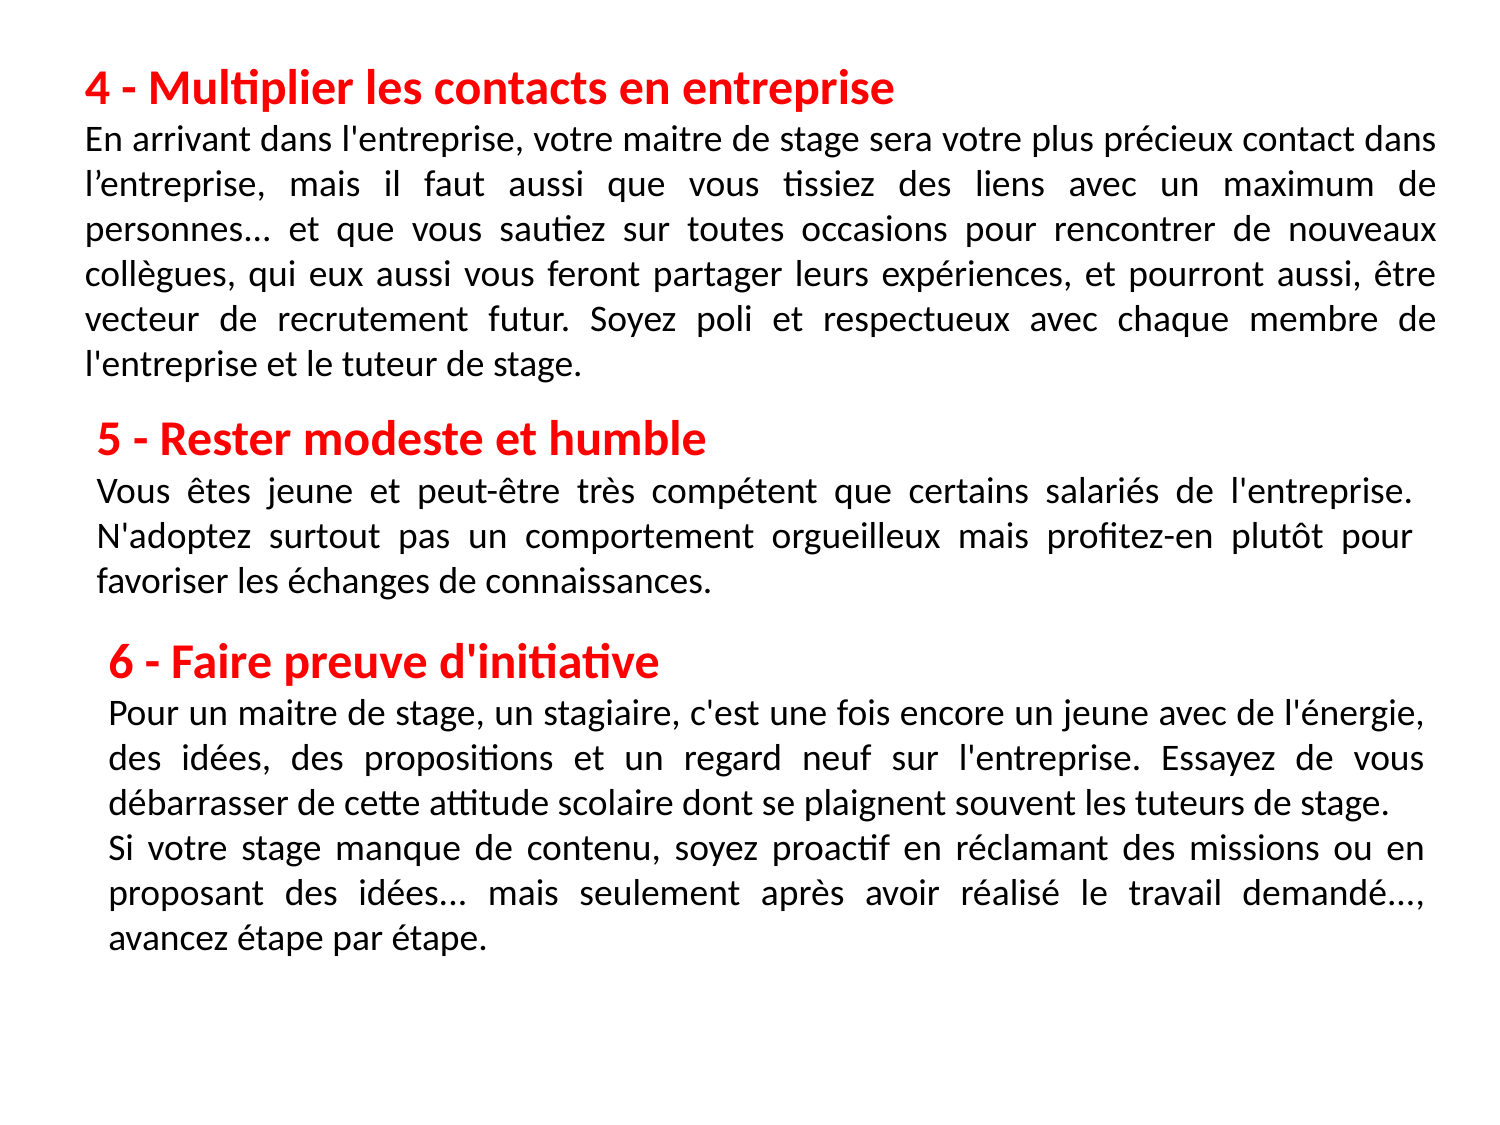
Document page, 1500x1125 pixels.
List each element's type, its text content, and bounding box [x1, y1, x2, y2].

text_box 6 - Faire preuve d'initiative Pour un maitre de stage, un stagiaire, c'est une fois encore un jeune avec de l'énergie, des idées, des propositions et un regard neuf sur l'entreprise. Essayez de vous débarrasser de cette attitude scolaire dont se plaignent souvent les tuteurs de stage. Si votre stage manque de contenu, soyez proactif en réclamant des missions ou en proposant des idées... mais seulement après avoir réalisé le travail demandé..., avancez étape par étape. [93, 621, 1442, 966]
text_box 5 - Rester modeste et humble Vous êtes jeune et peut-être très compétent que certains salariés de l'entreprise. N'adoptez surtout pas un comportement orgueilleux mais profitez-en plutôt pour favoriser les échanges de connaissances. [81, 398, 1430, 609]
text_box 4 - Multiplier les contacts en entreprise En arrivant dans l'entreprise, votre maitre de stage sera votre plus précieux contact dans l’entreprise, mais il faut aussi que vous tissiez des liens avec un maximum de personnes... et que vous sautiez sur toutes occasions pour rencontrer de nouveaux collègues, qui eux aussi vous feront partager leurs expériences, et pourront aussi, être vecteur de recrutement futur. Soyez poli et respectueux avec chaque membre de l'entreprise et le tuteur de stage. [70, 46, 1454, 392]
